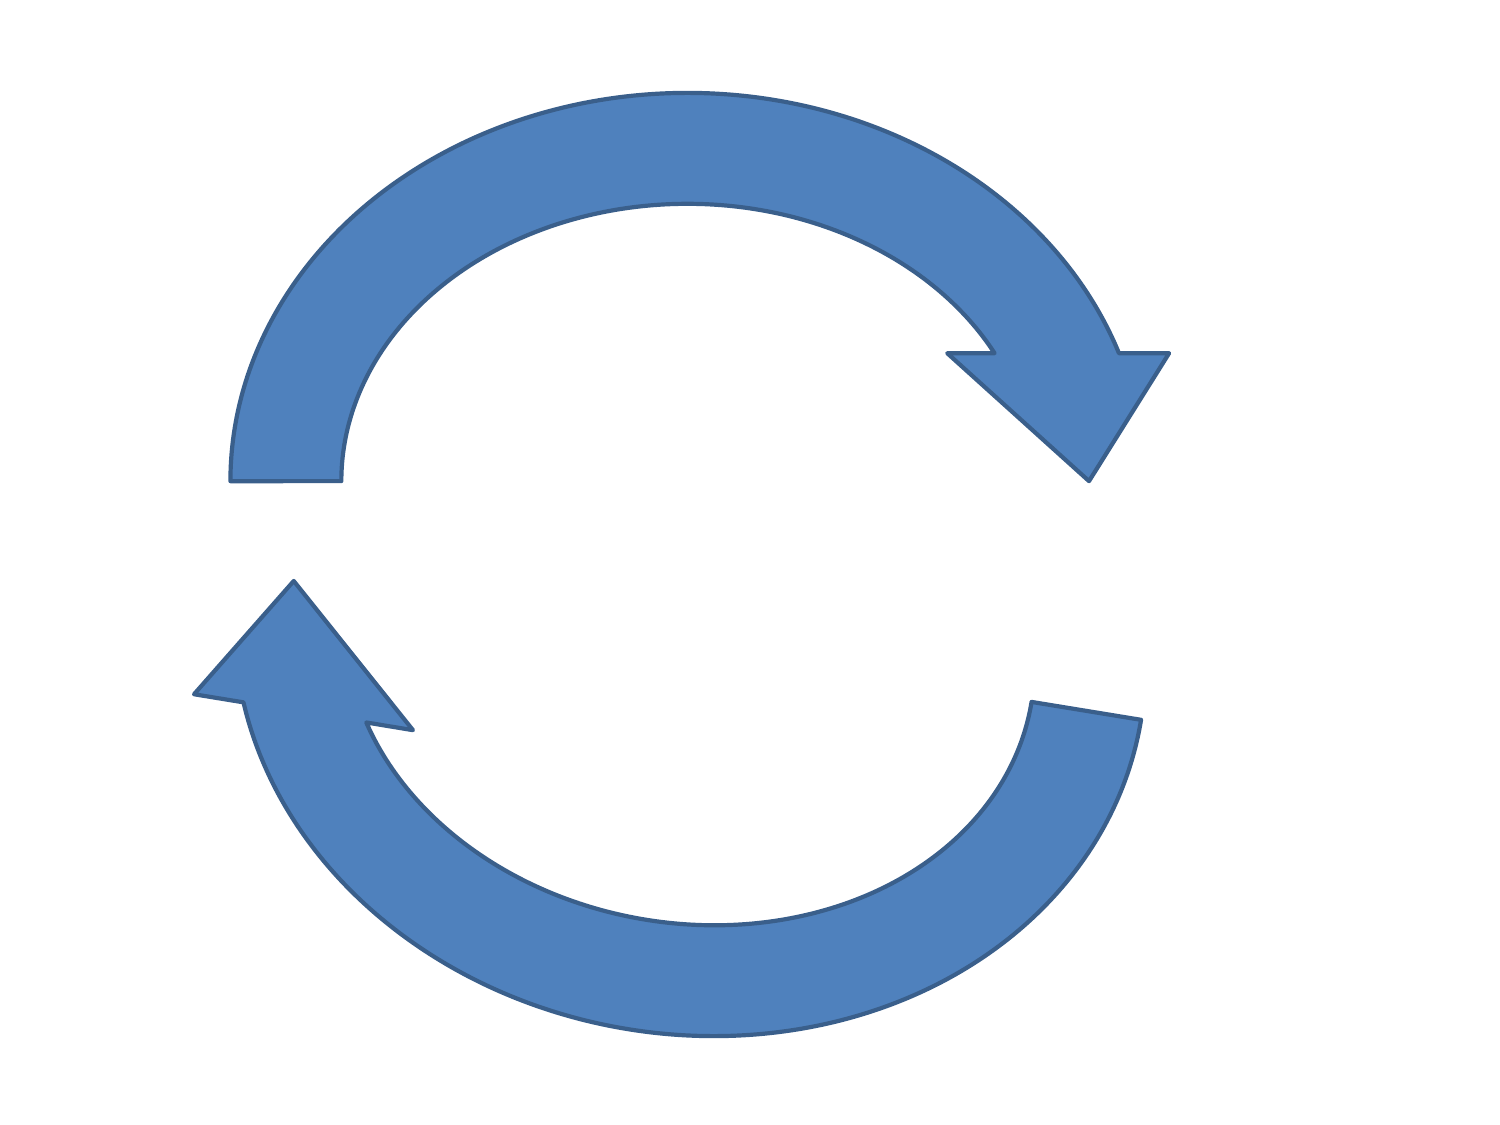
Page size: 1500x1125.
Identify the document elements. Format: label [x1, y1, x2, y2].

text_box [192, 578, 1144, 1039]
text_box [228, 90, 1171, 484]
